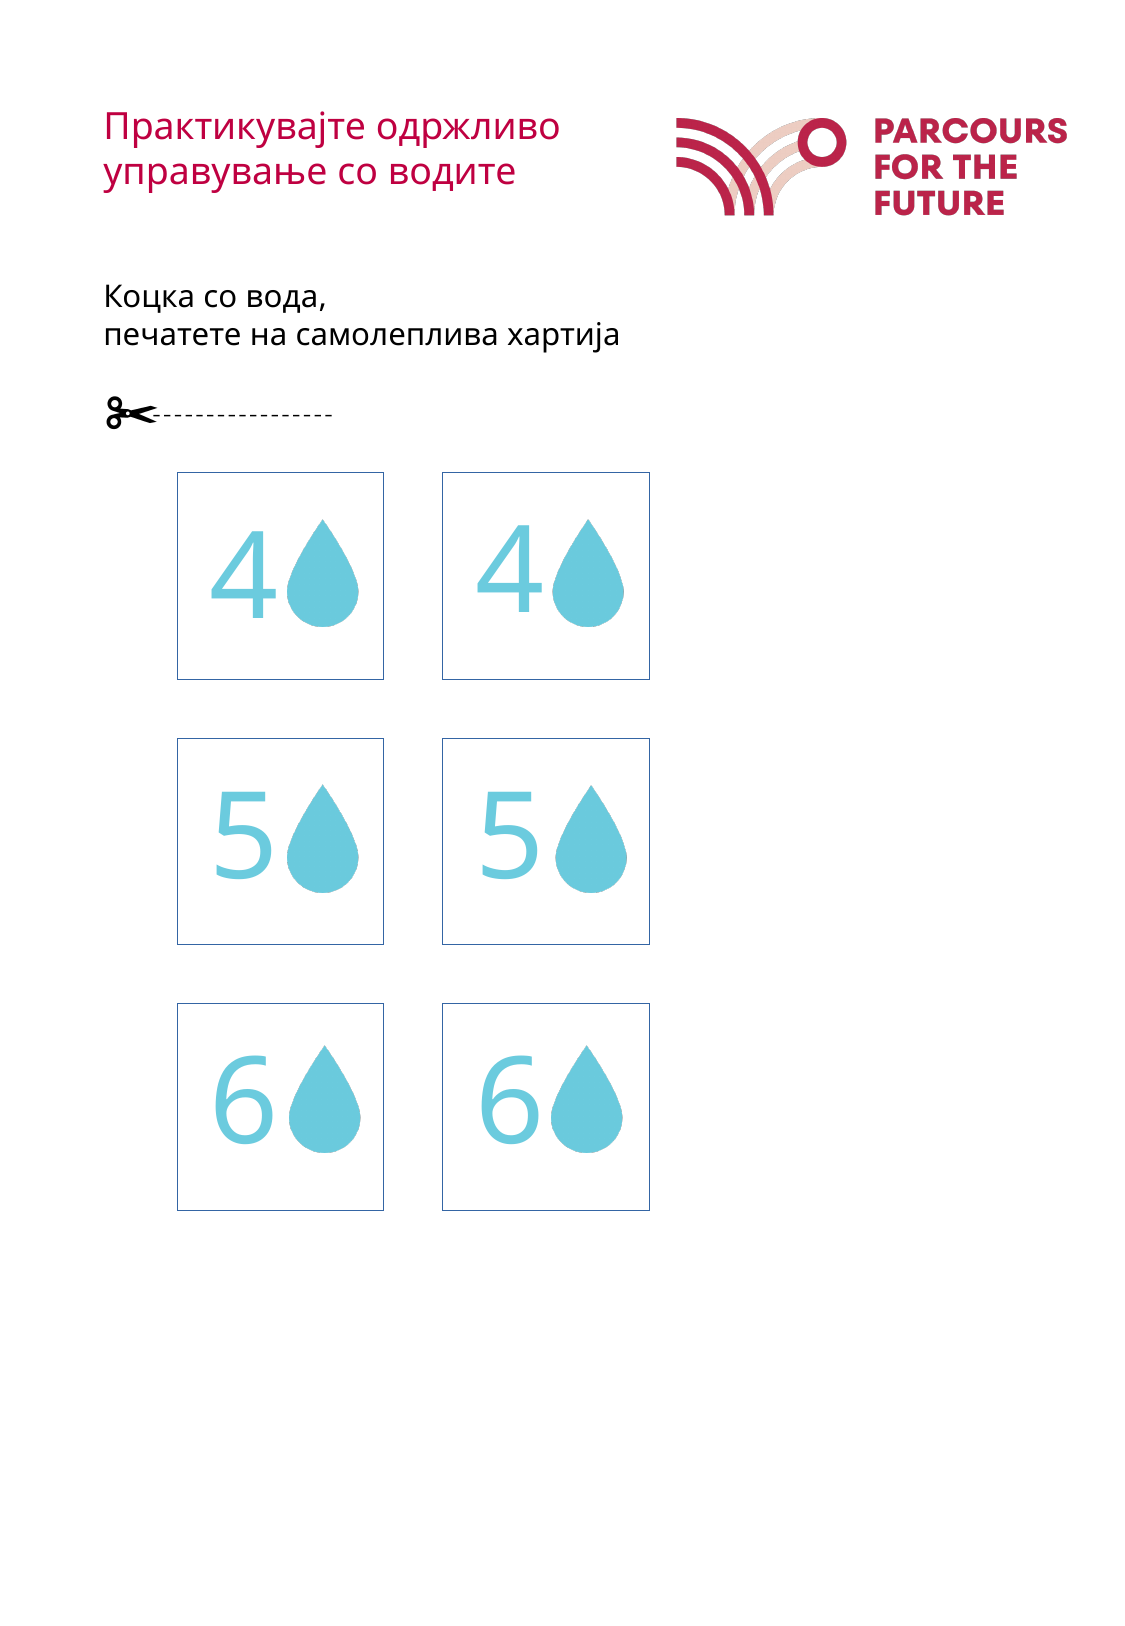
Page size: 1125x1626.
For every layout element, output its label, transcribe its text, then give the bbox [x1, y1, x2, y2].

text_box 4 [194, 490, 296, 650]
picture [523, 771, 659, 907]
text_box Практикувајте одржливо управување со водите [88, 94, 620, 231]
picture [620, 64, 1123, 270]
picture [89, 373, 170, 454]
text_box 6 [460, 1015, 561, 1176]
text_box [177, 738, 384, 945]
picture [256, 1031, 393, 1168]
text_box [442, 738, 650, 945]
text_box 6 [194, 1015, 296, 1176]
text_box [442, 472, 650, 680]
text_box 5 [194, 750, 296, 910]
text_box [177, 472, 384, 680]
text_box Коцка со вода, печатете на самолеплива хартија [88, 269, 731, 359]
text_box [442, 1003, 650, 1211]
picture [518, 1031, 655, 1168]
picture [520, 505, 656, 641]
text_box 5 [460, 750, 561, 910]
picture [254, 505, 391, 641]
picture [254, 770, 391, 907]
text_box [177, 1003, 384, 1211]
text_box 4 [460, 484, 561, 644]
